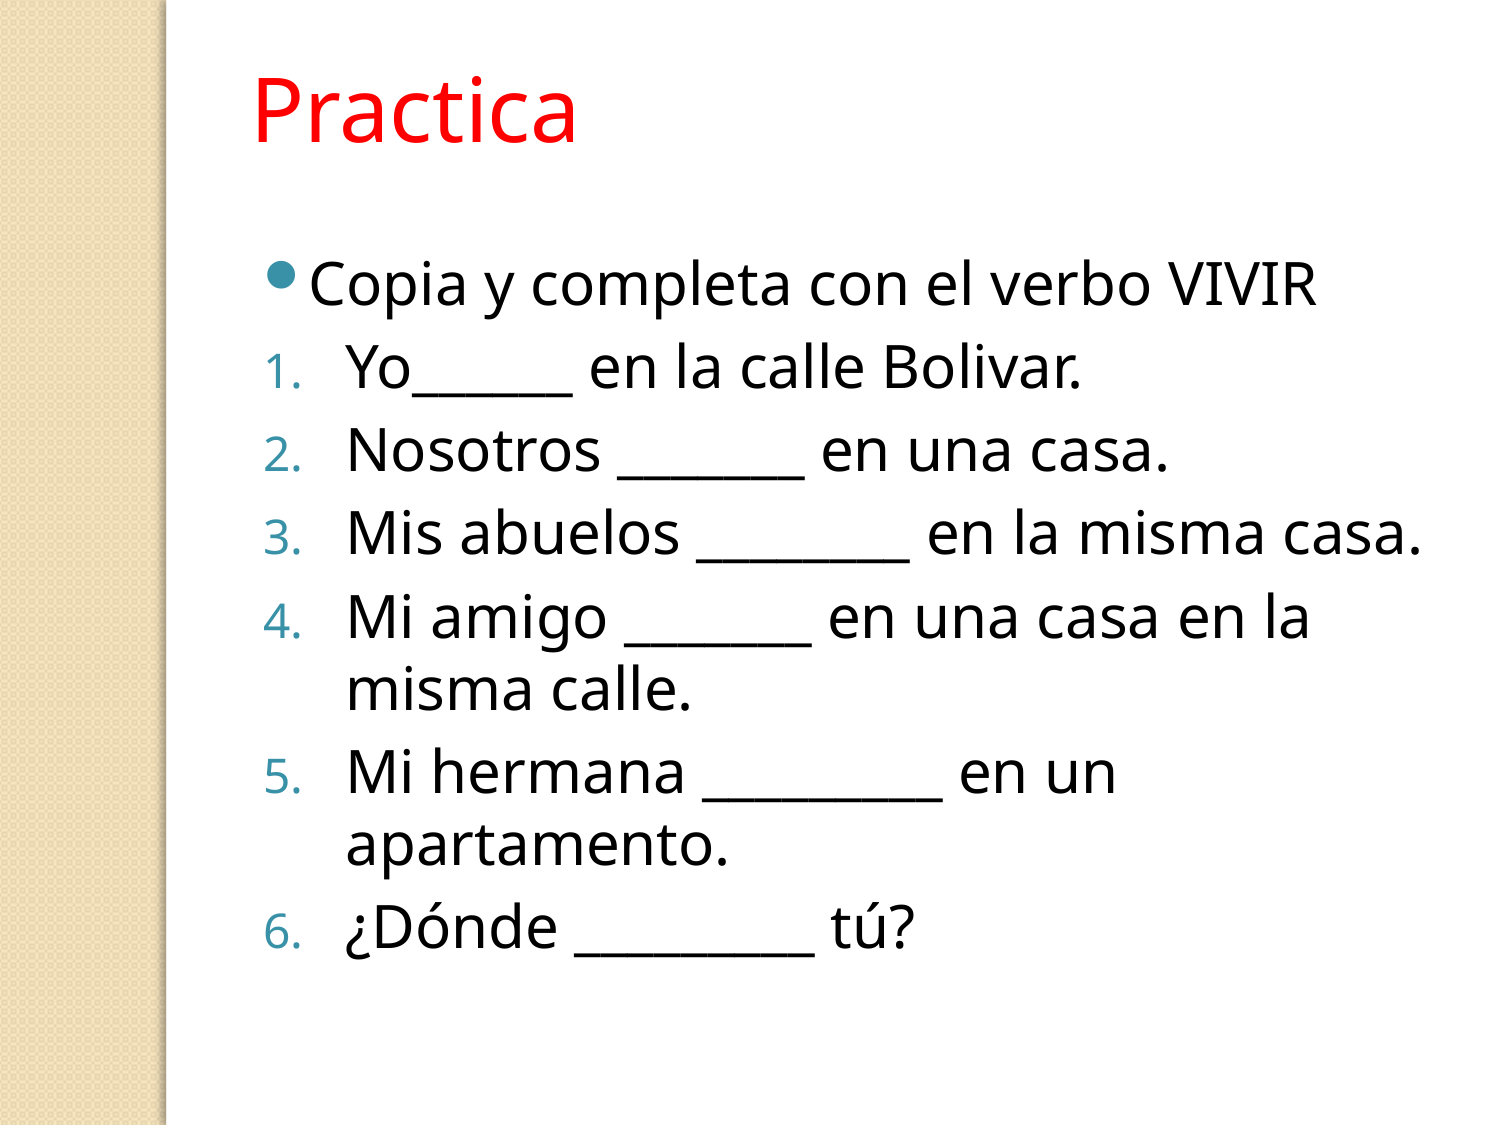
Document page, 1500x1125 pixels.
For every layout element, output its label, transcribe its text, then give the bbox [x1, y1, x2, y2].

text_box Practica [235, 45, 1466, 233]
text_box Copia y completa con el verbo VIVIR Yo______ en la calle Bolivar. Nosotros _______ en una casa. Mis abuelos ________ en la misma casa. Mi amigo _______ en una casa en la misma calle. Mi hermana _________ en un apartamento. ¿Dónde _________ tú? [235, 237, 1466, 1025]
